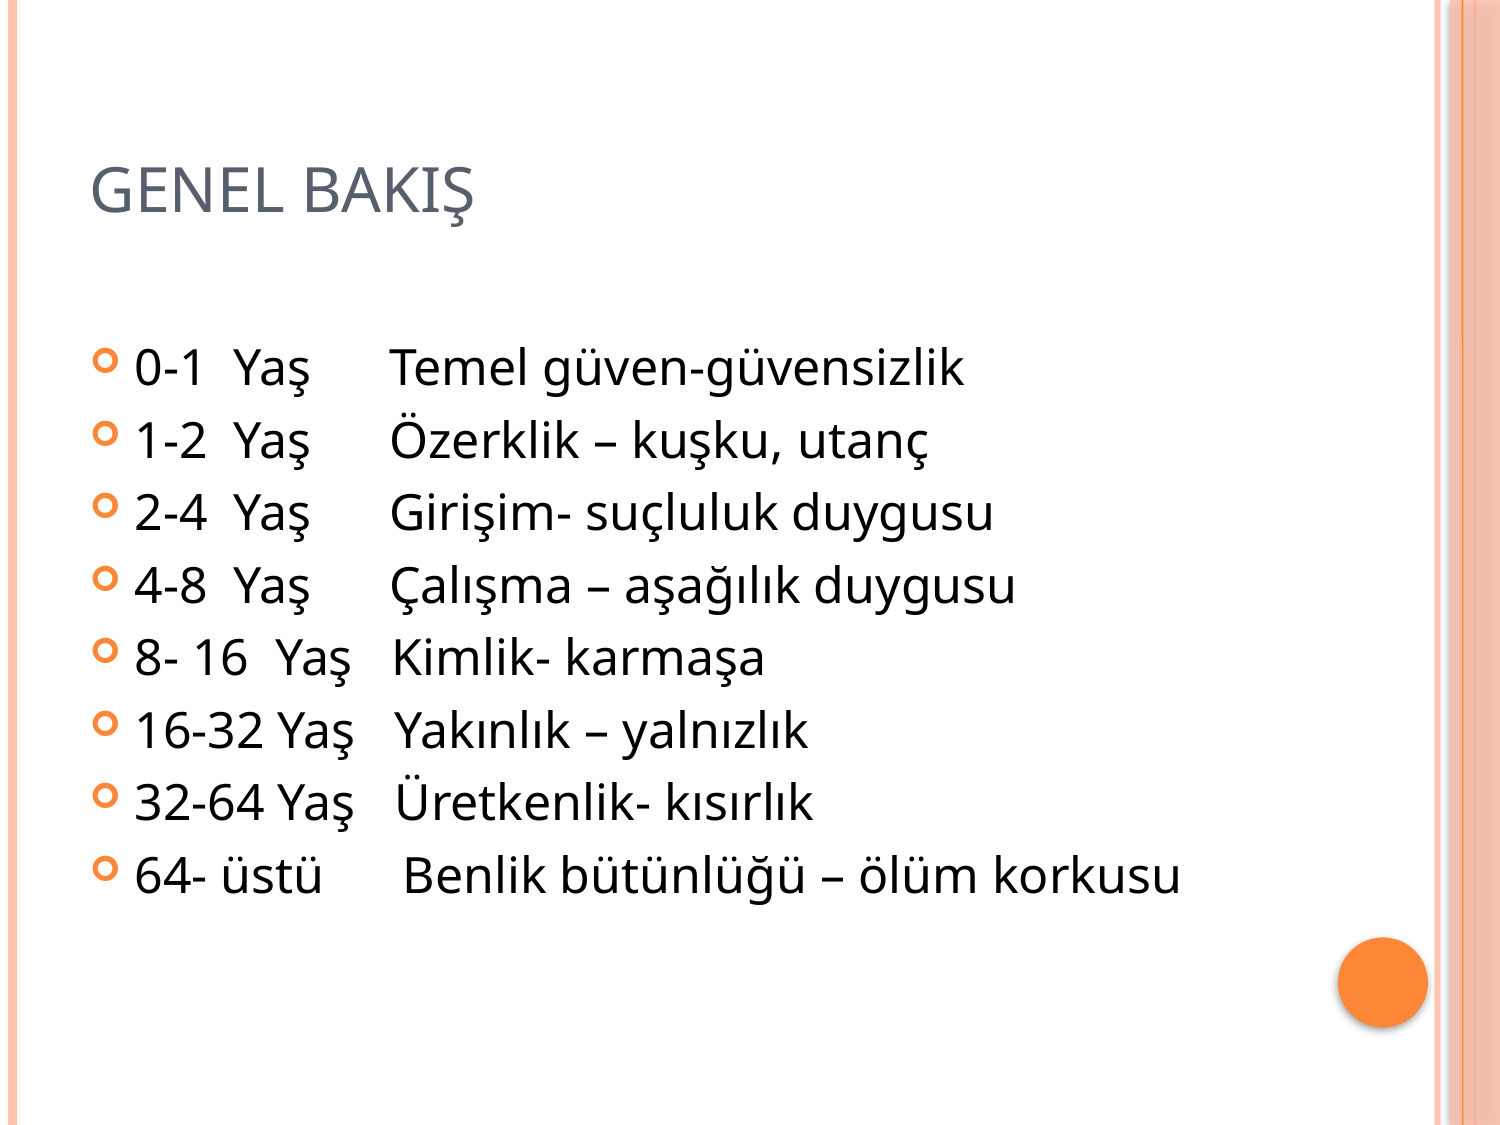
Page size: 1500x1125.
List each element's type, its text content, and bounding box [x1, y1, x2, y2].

list 0-1 Yaş Temel güven-güvensizlik 1-2 Yaş Özerklik – kuşku, utanç 2-4 Yaş Girişim- suçluluk duygusu 4-8 Yaş Çalışma – aşağılık duygusu 8- 16 Yaş Kimlik- karmaşa 16-32 Yaş Yakınlık – yalnızlık 32-64 Yaş Üretkenlik- kısırlık 64- üstü Benlik bütünlüğü – ölüm korkusu [75, 328, 1425, 986]
title Genel Bakış [75, 45, 1300, 233]
